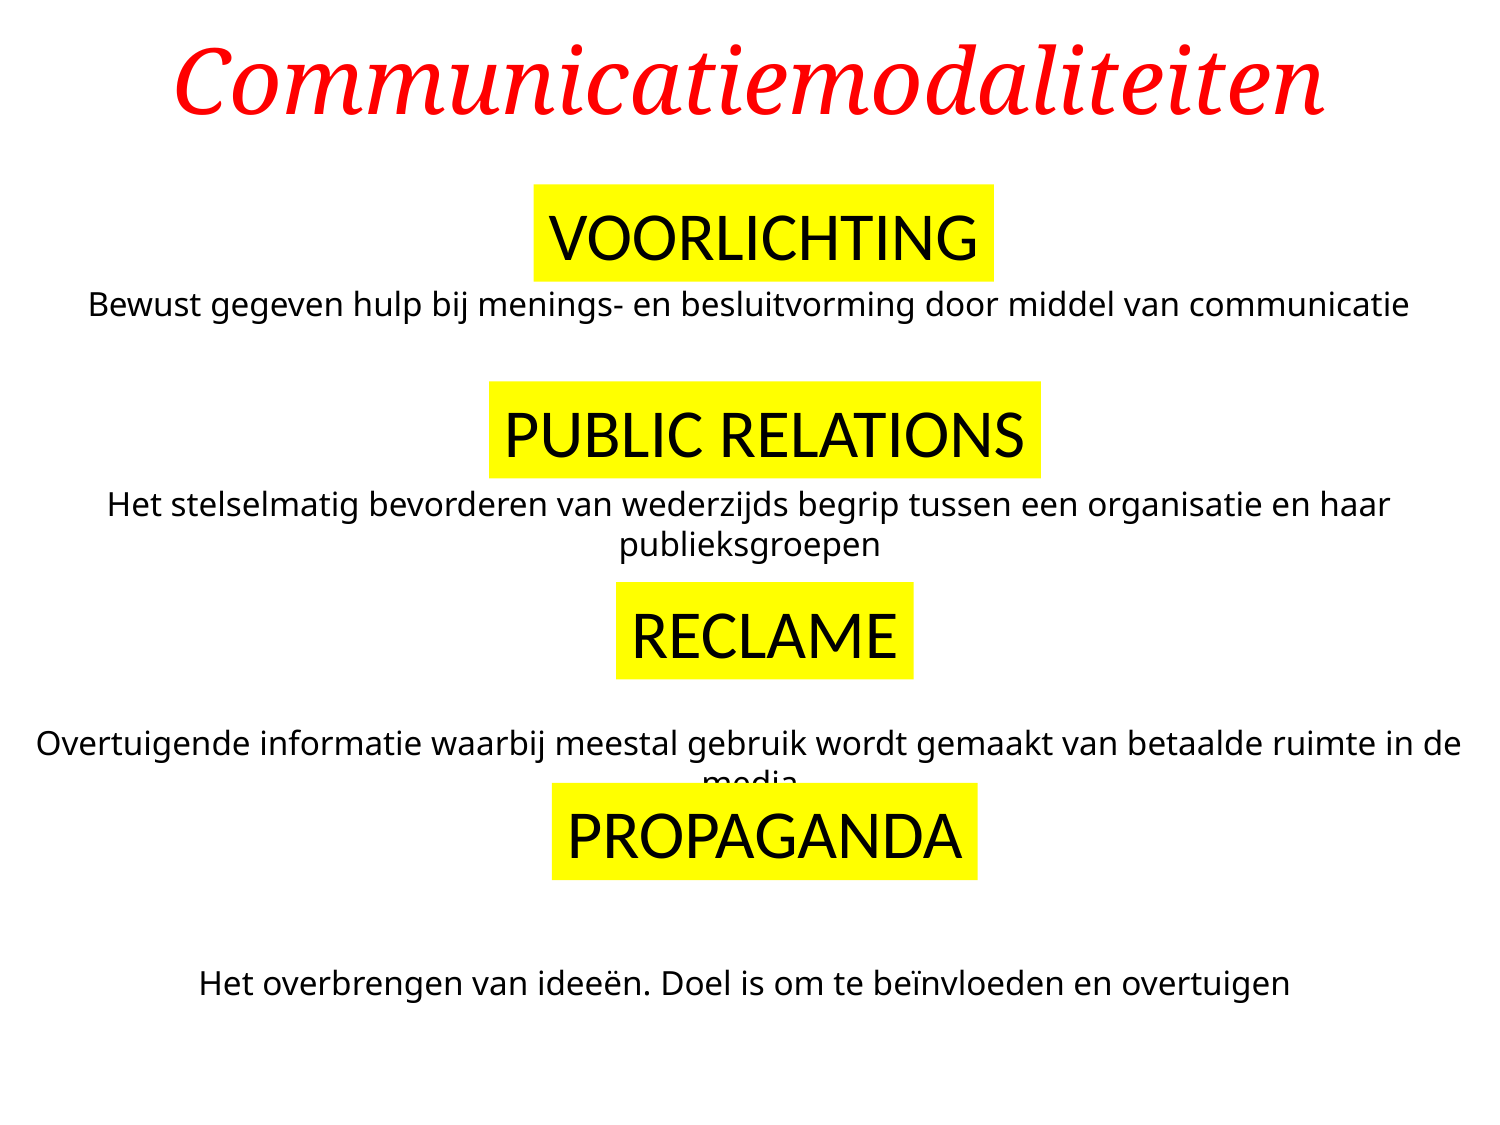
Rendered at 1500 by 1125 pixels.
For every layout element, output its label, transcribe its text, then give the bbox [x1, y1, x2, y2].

text_box Bewust gegeven hulp bij menings- en besluitvorming door middel van communicatie Het stelselmatig bevorderen van wederzijds begrip tussen een organisatie en haar publieksgroepen Overtuigende informatie waarbij meestal gebruik wordt gemaakt van betaalde ruimte in de media Het overbrengen van ideeën. Doel is om te beïnvloeden en overtuigen [0, 196, 1500, 1010]
text_box RECLAME [616, 582, 914, 680]
text_box VOORLICHTING [533, 184, 994, 282]
text_box PROPAGANDA [551, 782, 978, 881]
text_box PUBLIC RELATIONS [489, 381, 1041, 479]
title Communicatiemodaliteiten [75, 0, 1425, 172]
